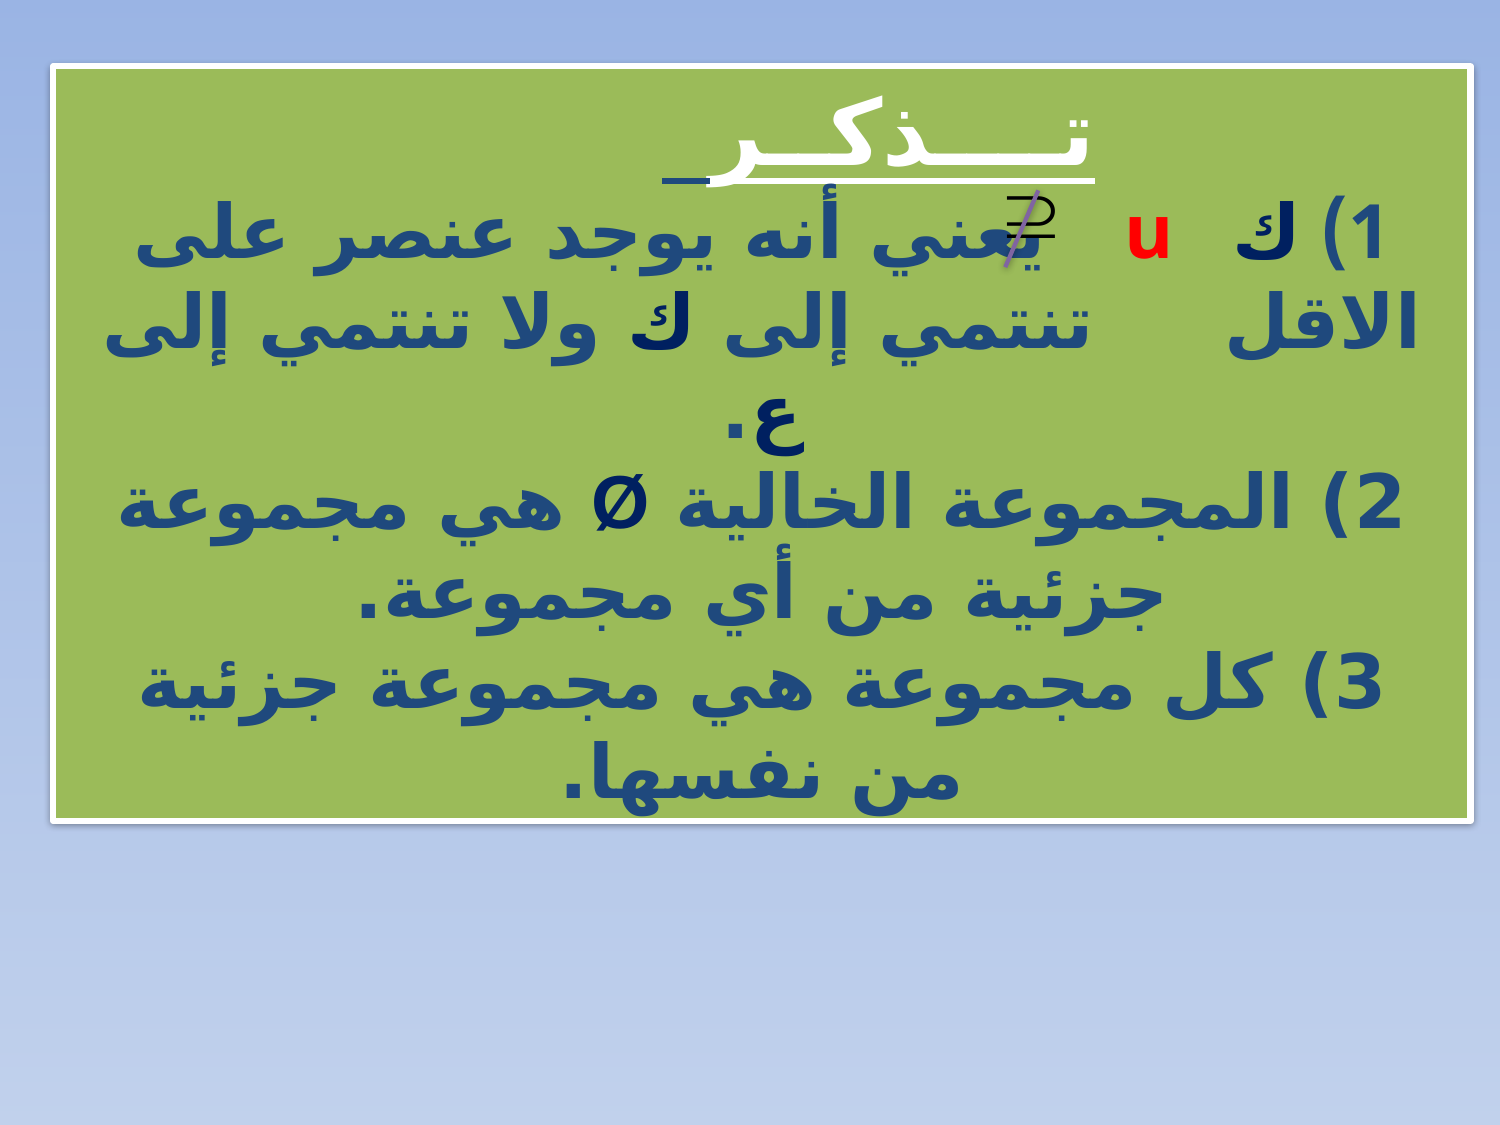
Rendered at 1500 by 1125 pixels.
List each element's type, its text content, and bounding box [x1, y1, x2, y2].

text_box تــــذكــر 1) ك u يعني أنه يوجد عنصر على الاقل تنتمي إلى ك ولا تنتمي إلى ع. 2) المجموعة الخالية Ø هي مجموعة جزئية من أي مجموعة. 3) كل مجموعة هي مجموعة جزئية من نفسها. [50, 63, 1474, 824]
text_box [985, 190, 1070, 268]
